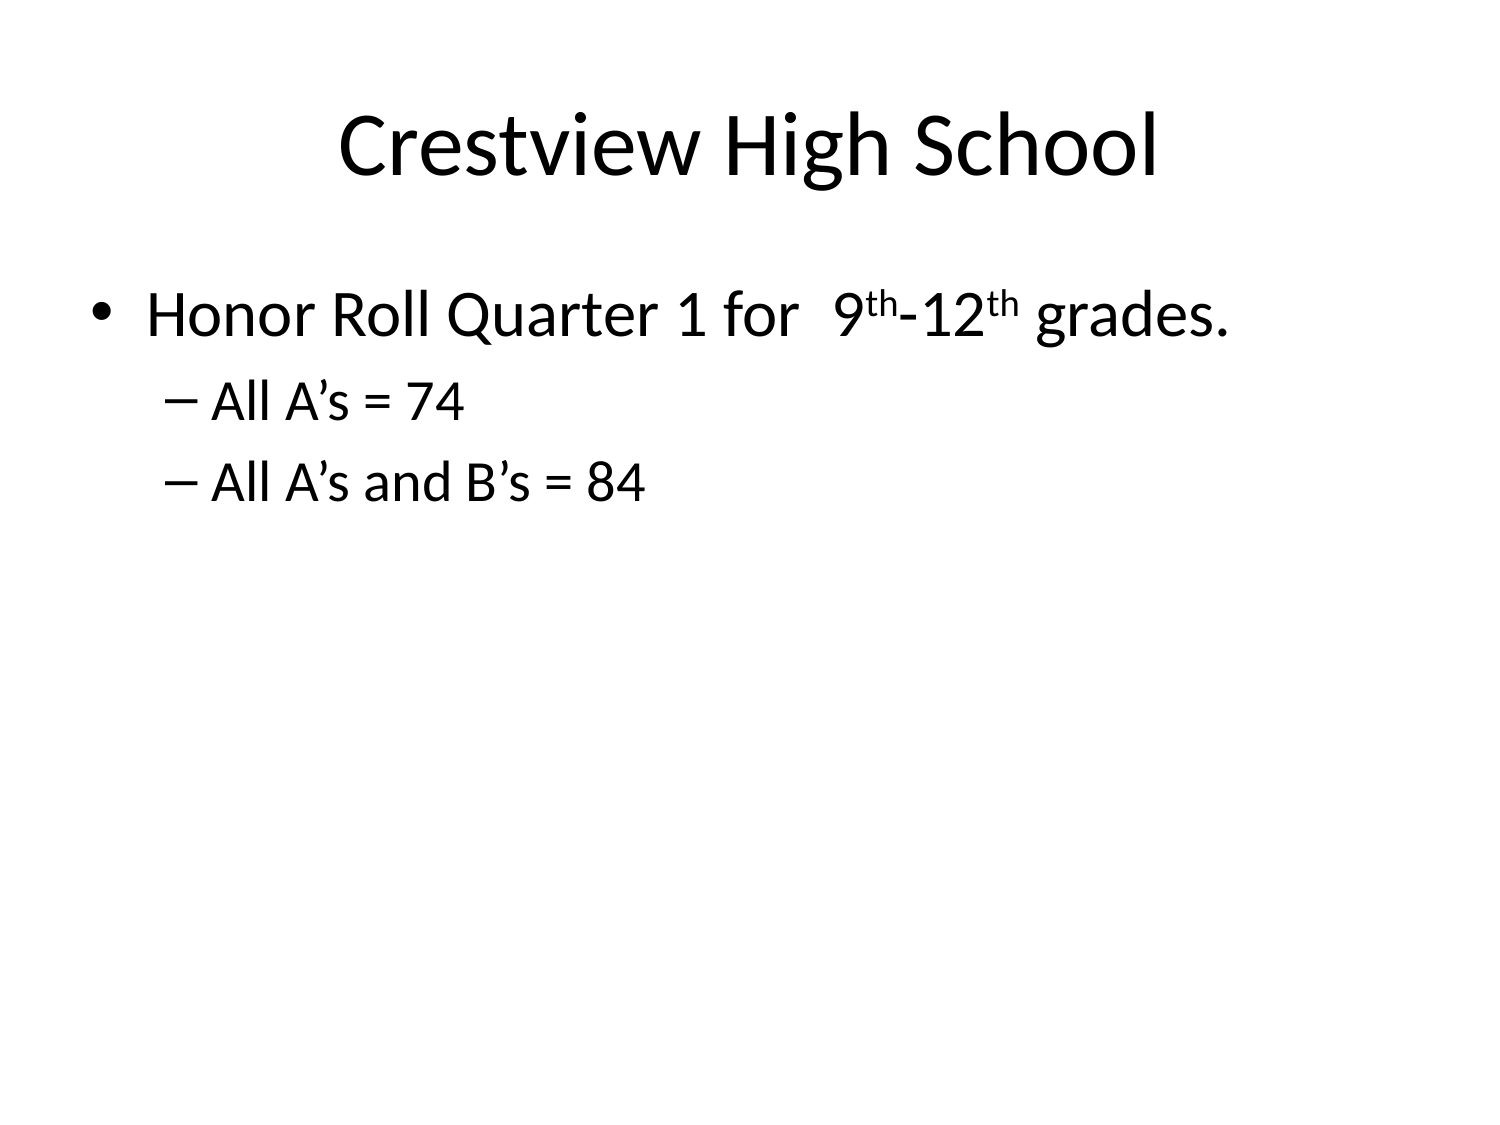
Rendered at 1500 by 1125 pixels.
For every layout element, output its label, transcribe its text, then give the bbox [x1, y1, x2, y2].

list Honor Roll Quarter 1 for 9th-12th grades. All A’s = 74 All A’s and B’s = 84 [75, 262, 1425, 1005]
title Crestview High School [75, 45, 1425, 233]
